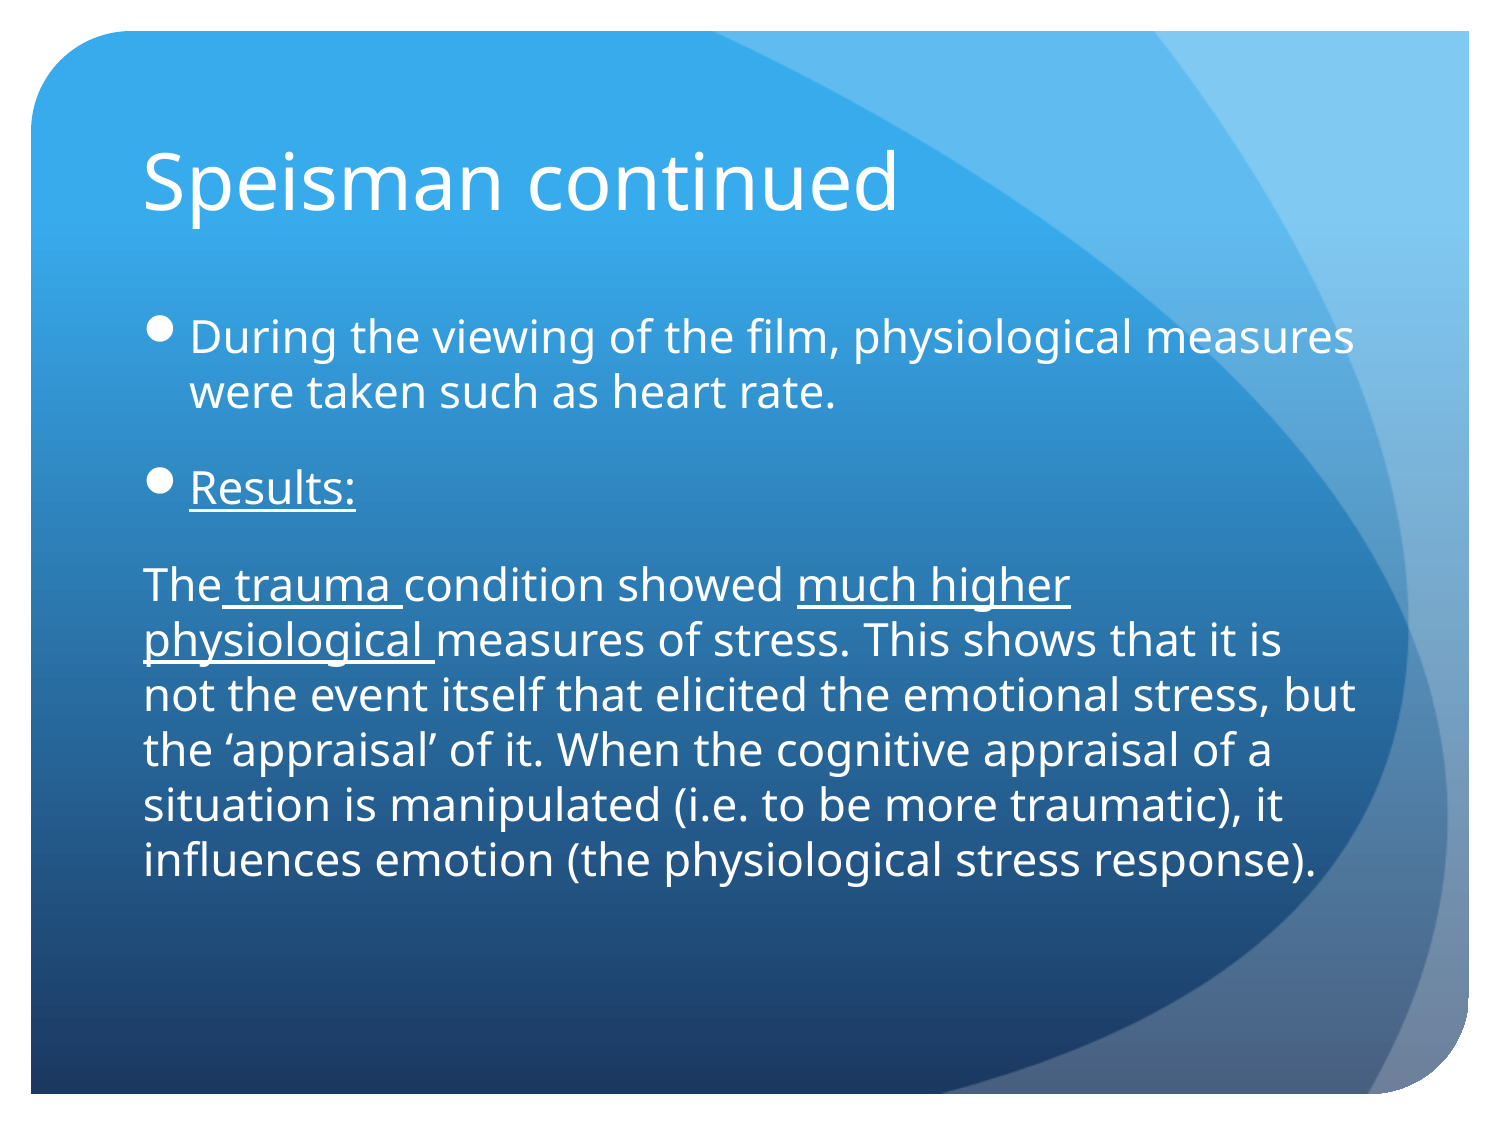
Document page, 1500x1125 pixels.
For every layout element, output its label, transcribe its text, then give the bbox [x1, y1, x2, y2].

picture [24, 30, 1473, 1094]
title Speisman continued [127, 62, 1372, 234]
list During the viewing of the film, physiological measures were taken such as heart rate. Results: The trauma condition showed much higher physiological measures of stress. This shows that it is not the event itself that elicited the emotional stress, but the ‘appraisal’ of it. When the cognitive appraisal of a situation is manipulated (i.e. to be more traumatic), it influences emotion (the physiological stress response). [127, 299, 1372, 991]
